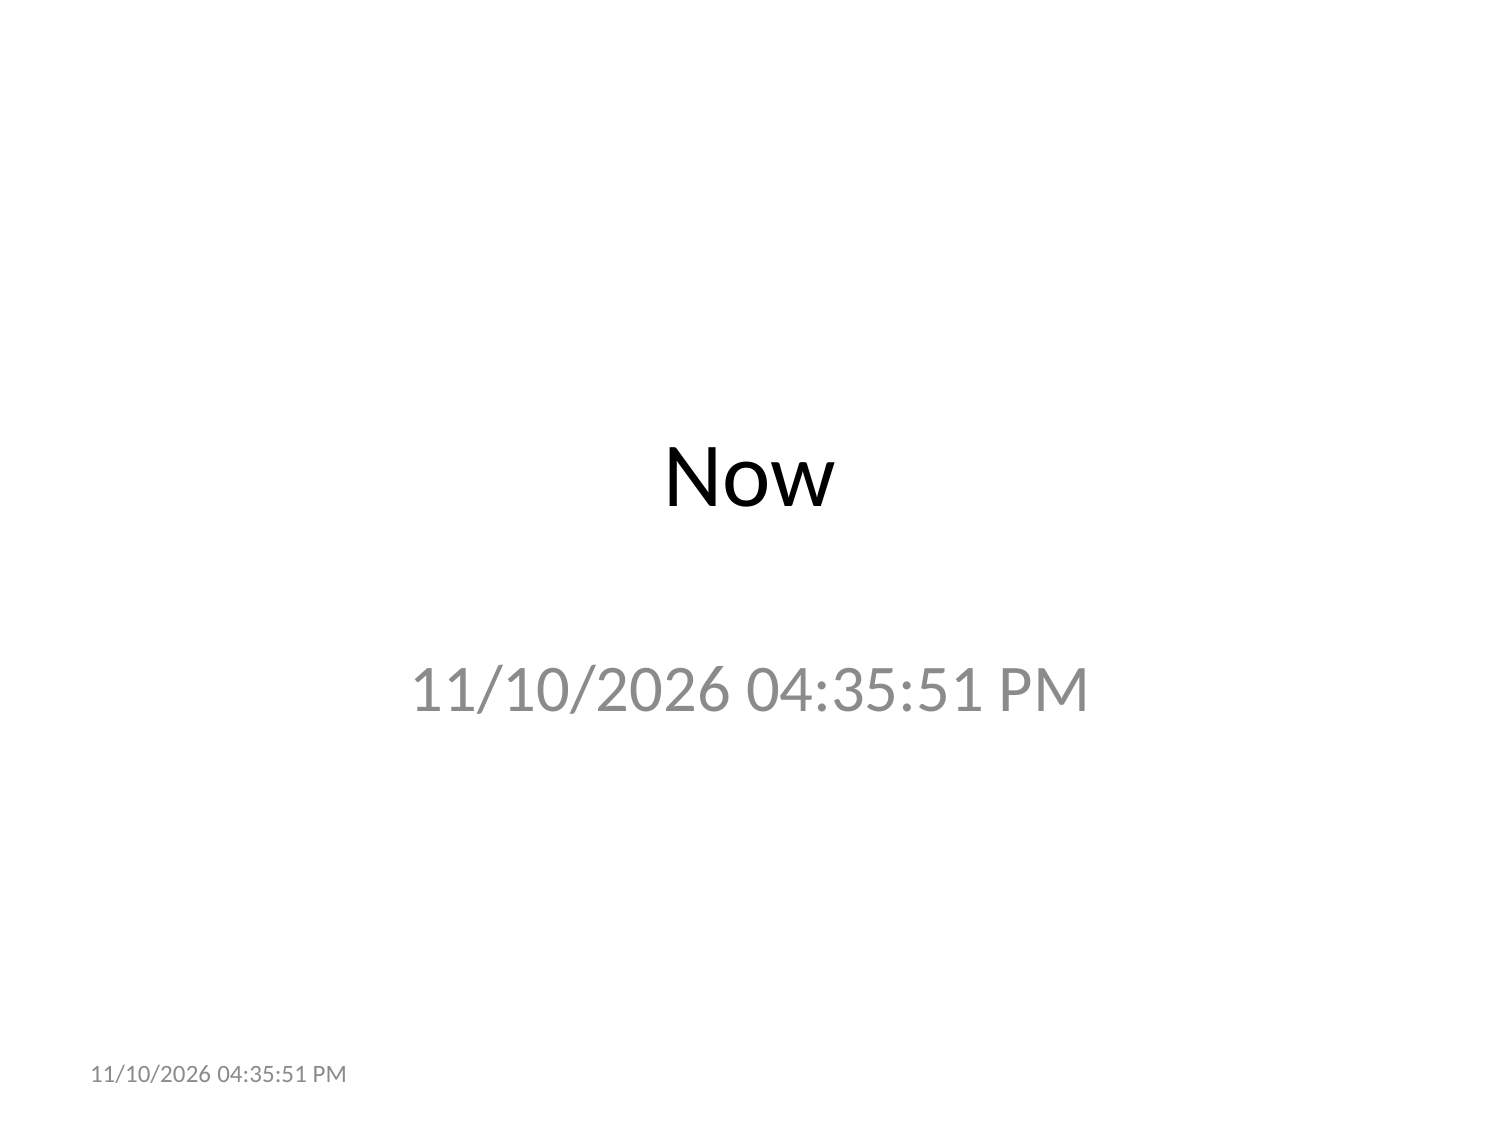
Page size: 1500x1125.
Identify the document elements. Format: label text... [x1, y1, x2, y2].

title Now [112, 349, 1388, 591]
subtitle 2011-12-19 10:20:04 AM [225, 637, 1275, 925]
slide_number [75, 1042, 425, 1103]
